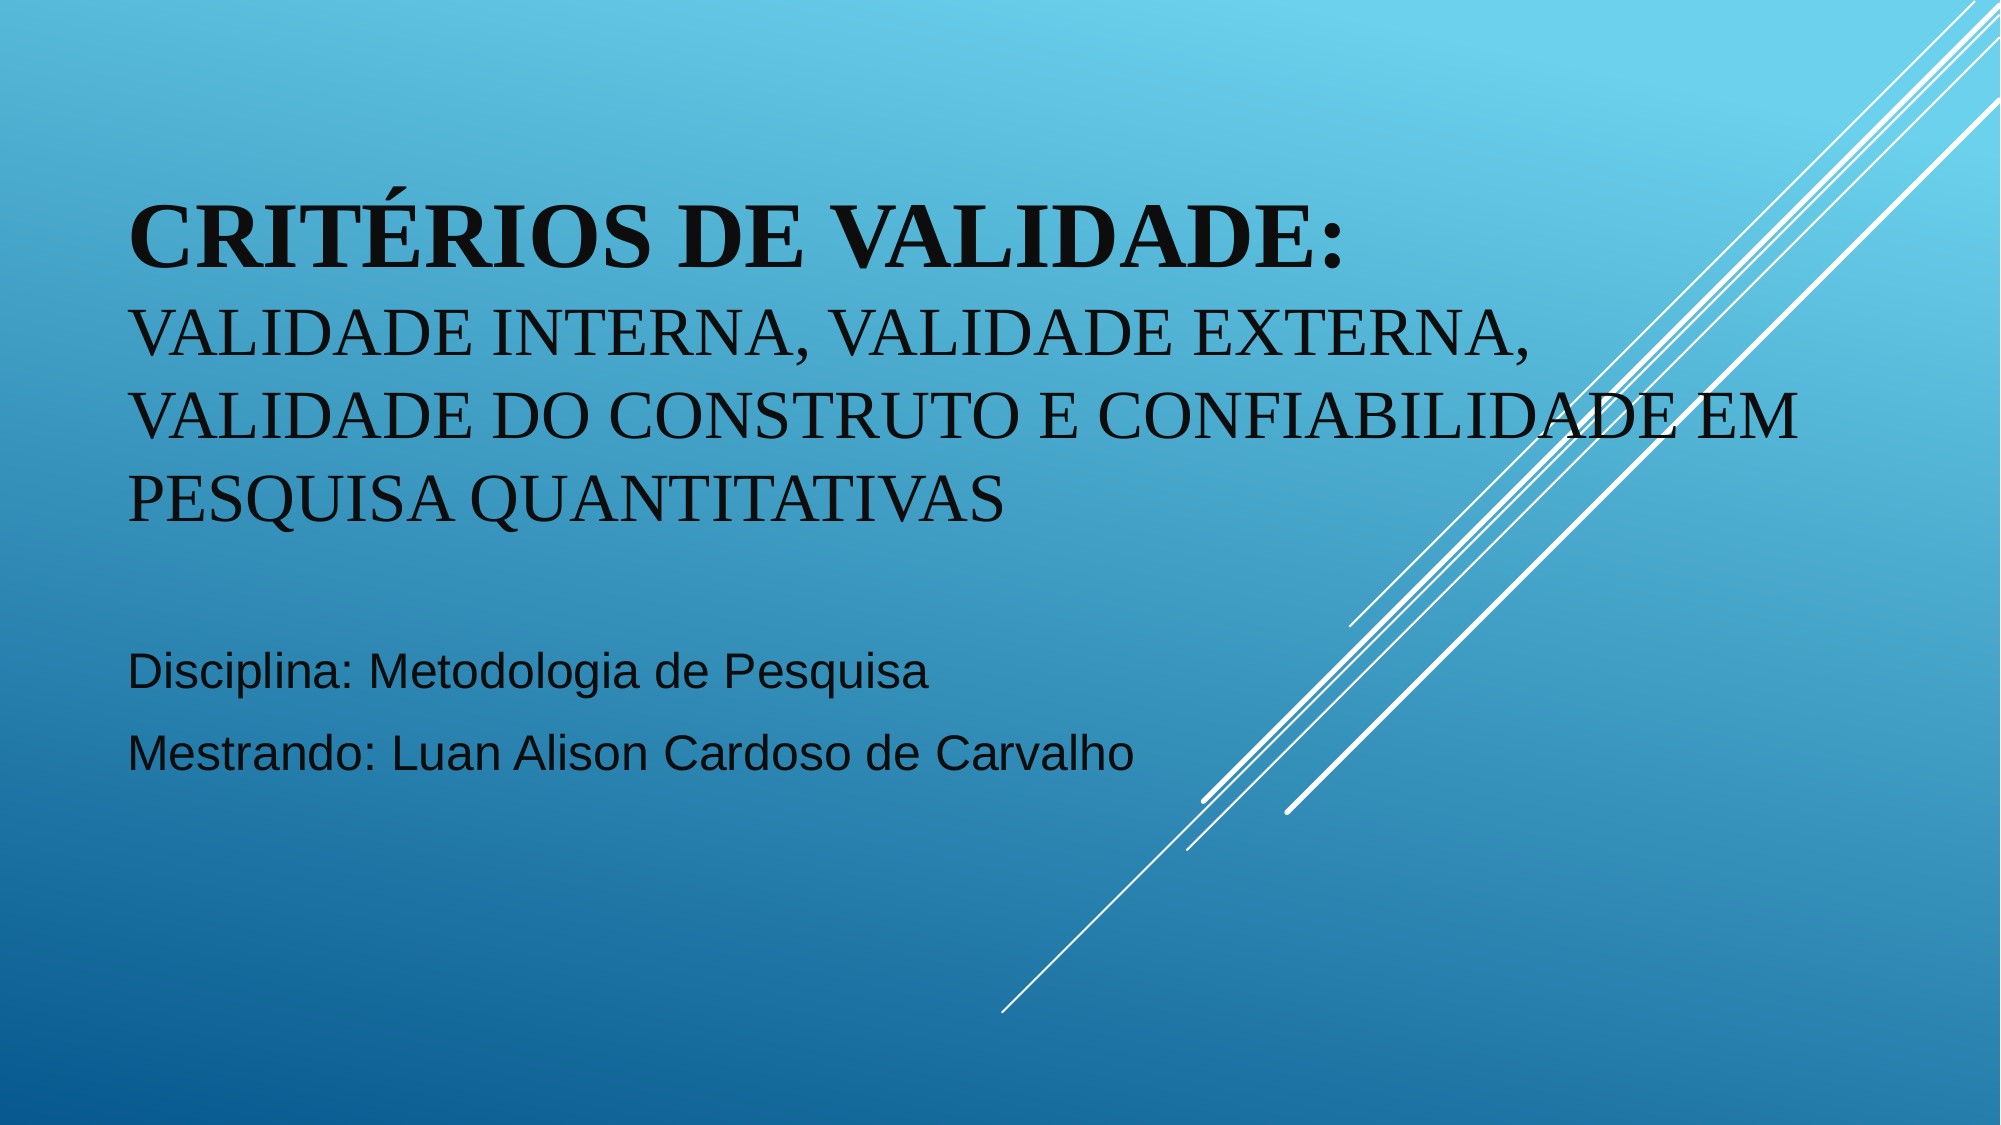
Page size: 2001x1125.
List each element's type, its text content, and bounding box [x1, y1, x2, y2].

title Critérios de validade: Validade interna, validade externa, validade do construto e confiabilidade em pesquisa Quantitativas [112, 165, 1872, 653]
subtitle Disciplina: Metodologia de Pesquisa Mestrando: Luan Alison Cardoso de Carvalho [112, 630, 1163, 950]
